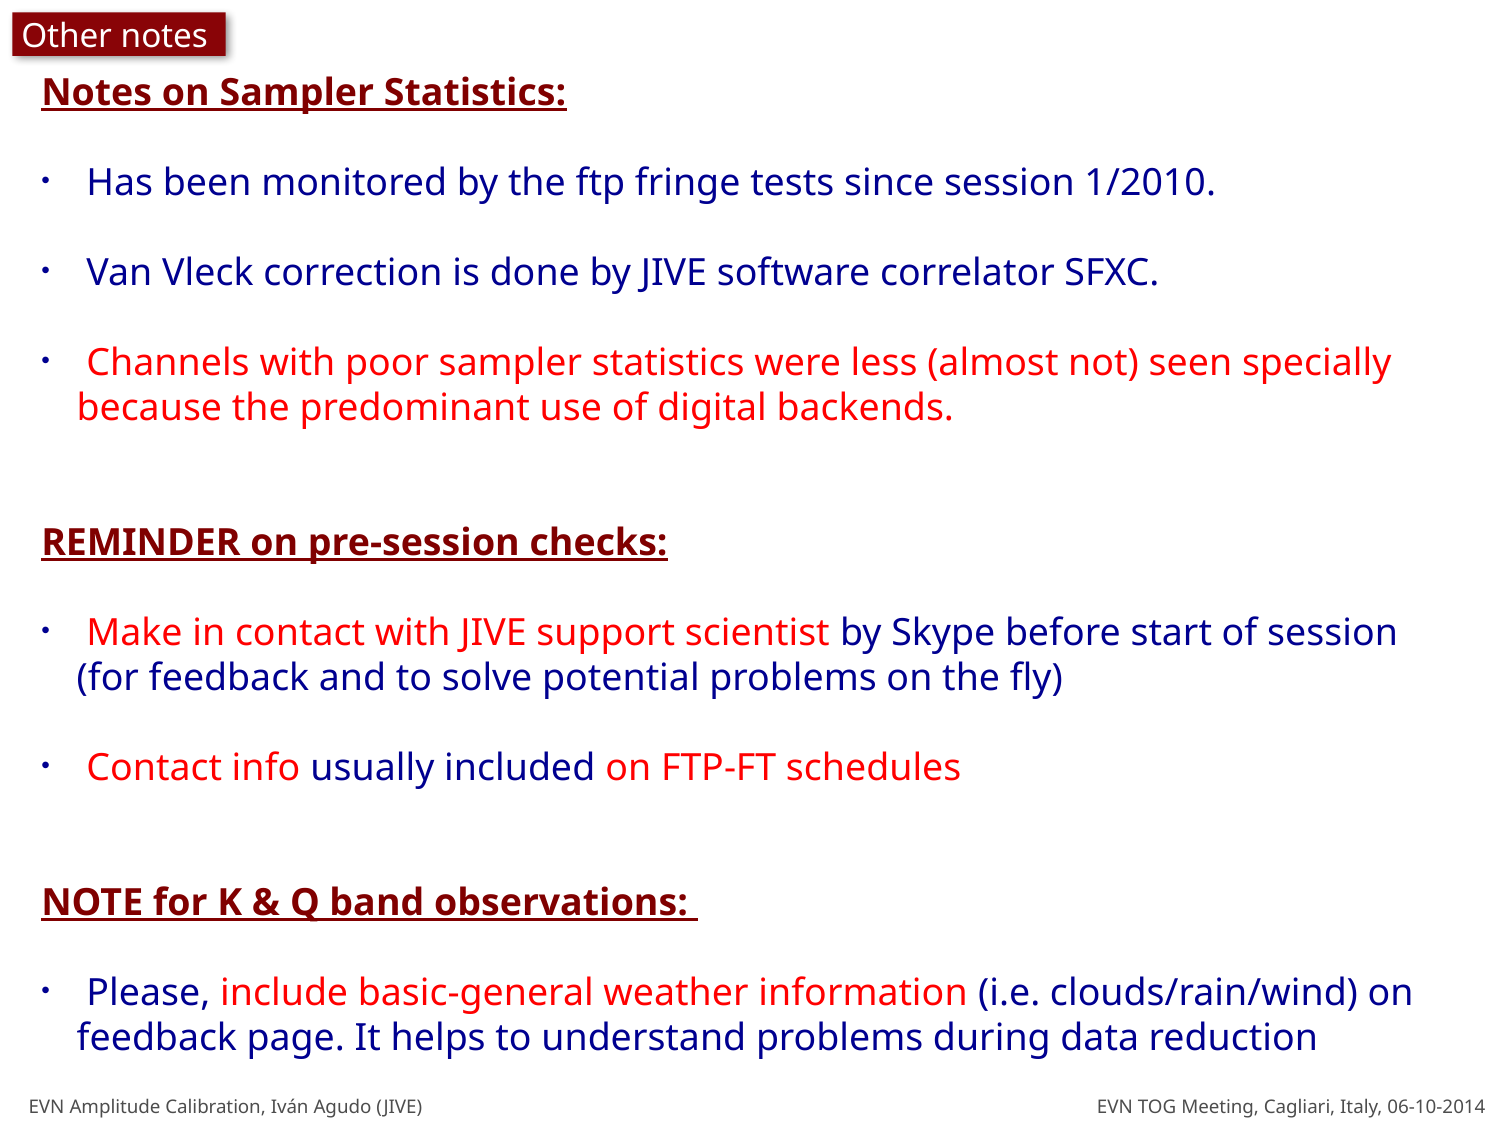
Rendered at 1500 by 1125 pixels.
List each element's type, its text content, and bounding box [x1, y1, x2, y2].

text_box EVN Amplitude Calibration, Iván Agudo (JIVE) EVN TOG Meeting, Cagliari, Italy, 06-10-2014 [0, 1087, 1500, 1125]
text_box Other notes [12, 12, 226, 56]
text_box Notes on Sampler Statistics: Has been monitored by the ftp fringe tests since session 1/2010. Van Vleck correction is done by JIVE software correlator SFXC. Channels with poor sampler statistics were less (almost not) seen specially because the predominant use of digital backends. REMINDER on pre-session checks: Make in contact with JIVE support scientist by Skype before start of session (for feedback and to solve potential problems on the fly) Contact info usually included on FTP-FT schedules NOTE for K & Q band observations: Please, include basic-general weather information (i.e. clouds/rain/wind) on feedback page. It helps to understand problems during data reduction [26, 60, 1481, 1066]
